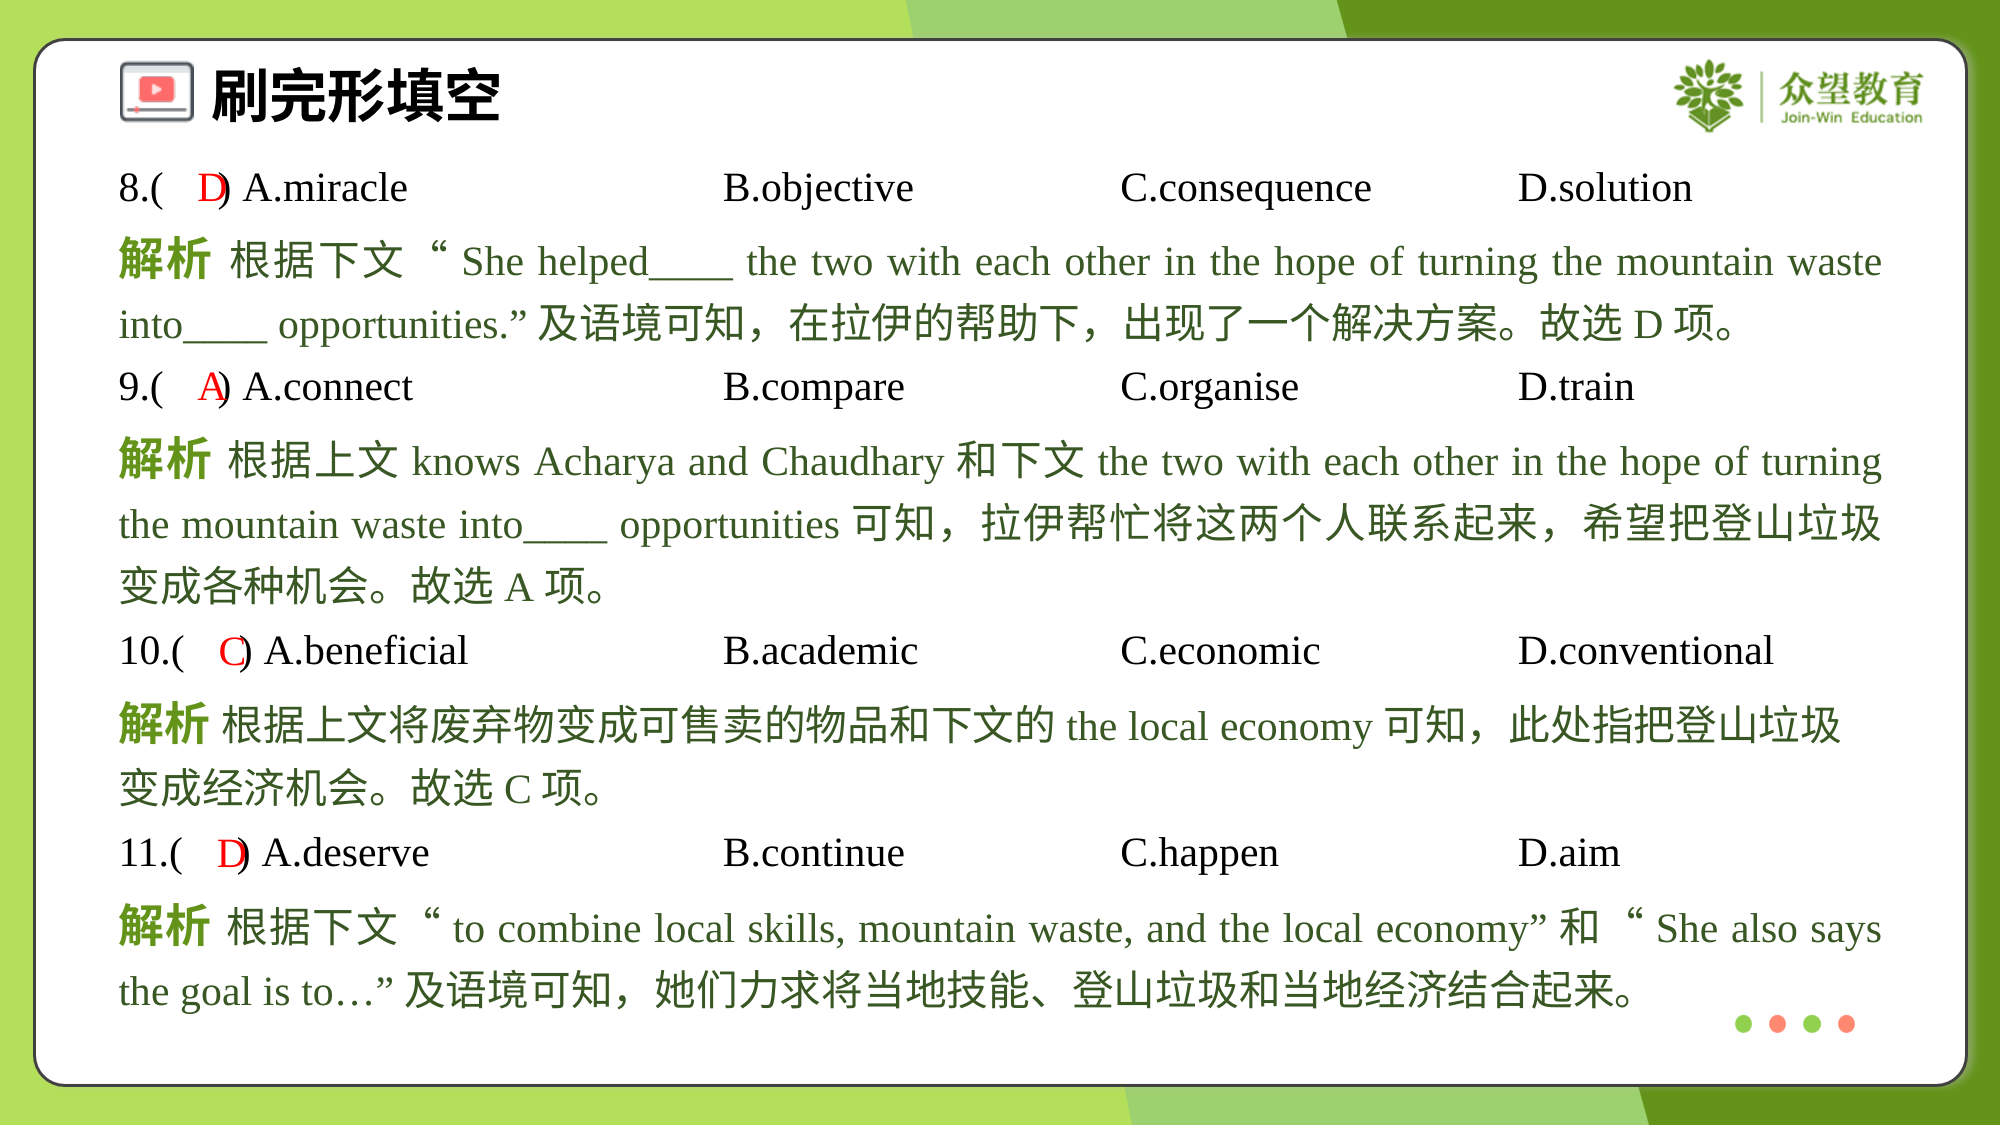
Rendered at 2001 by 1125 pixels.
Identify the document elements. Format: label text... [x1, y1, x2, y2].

text_box 11.( ) A.deserve B.continue C.happen D.aim [252, 812, 1883, 870]
text_box D [192, 146, 233, 205]
picture [0, 0, 2000, 1125]
text_box 解析 根据下文“to combine local skills, mountain waste, and the local economy”和“She also says the goal is to…”及语境可知，她们力求将当地技能、登山垃圾和当地经济结合起来。 [118, 882, 1883, 1009]
text_box 8.( ) A.miracle B.objective C.consequence D.solution [118, 146, 192, 204]
text_box 9.( ) A.connect B.compare C.organise D.train [233, 346, 1883, 404]
text_box 9.( ) A.connect B.compare C.organise D.train [118, 346, 192, 404]
text_box 解析 根据下文“She helped____ the two with each other in the hope of turning the mountain waste into____ opportunities.”及语境可知，在拉伊的帮助下，出现了一个解决方案。故选D项。 [118, 215, 1883, 342]
text_box 解析 根据上文将废弃物变成可售卖的物品和下文的the local economy可知，此处指把登山垃圾变成经济机会。故选C项。 [118, 680, 1883, 807]
text_box 11.( ) A.deserve B.continue C.happen D.aim [118, 812, 212, 870]
text_box 解析 根据上文knows Acharya and Chaudhary和下文the two with each other in the hope of turning the mountain waste into____ opportunities可知，拉伊帮忙将这两个人联系起来，希望把登山垃圾变成各种机会。故选A项。 [118, 415, 1883, 605]
text_box 10.( ) A.beneficial B.academic C.economic D.conventional [252, 610, 1883, 668]
text_box 10.( ) A.beneficial B.academic C.economic D.conventional [118, 610, 213, 668]
text_box A [192, 346, 233, 404]
text_box 8.( ) A.miracle B.objective C.consequence D.solution [233, 146, 1883, 204]
text_box C [213, 610, 252, 669]
text_box D [212, 812, 252, 871]
